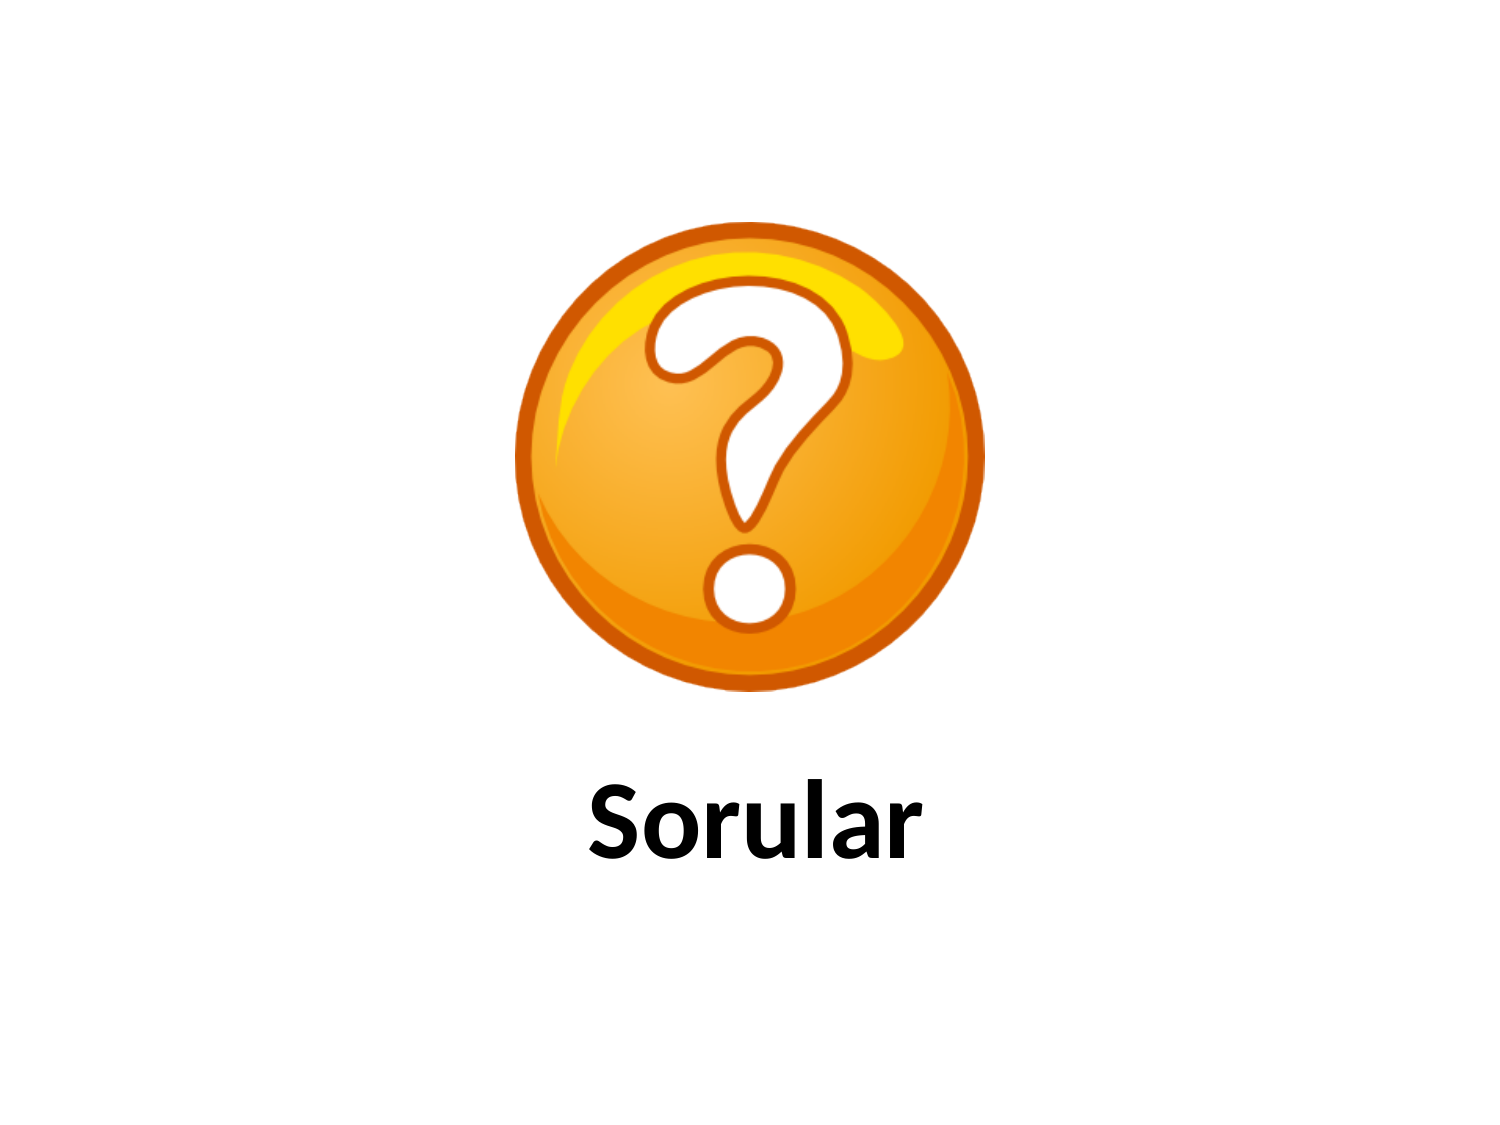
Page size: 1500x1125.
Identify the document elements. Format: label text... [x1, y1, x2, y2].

text_box Sorular [573, 738, 941, 888]
picture [515, 222, 985, 692]
